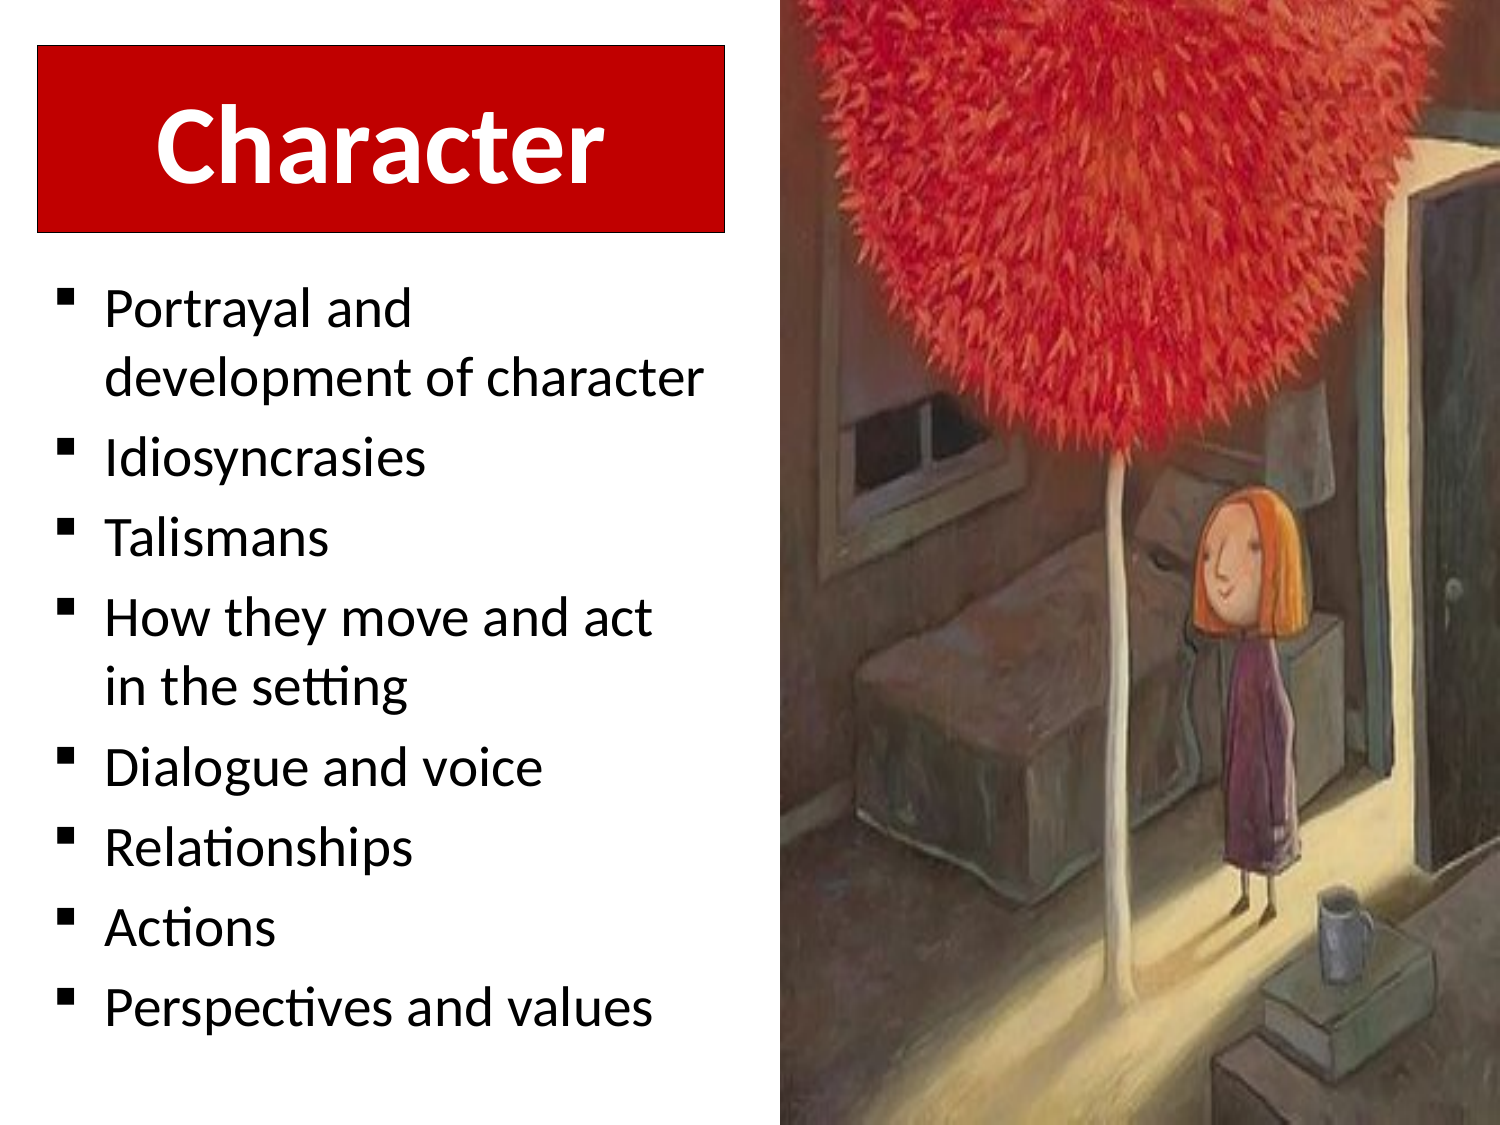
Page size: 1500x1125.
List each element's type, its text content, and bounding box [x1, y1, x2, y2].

picture [780, 0, 1500, 1125]
list Portrayal and development of character Idiosyncrasies Talismans How they move and act in the setting Dialogue and voice Relationships Actions Perspectives and values [37, 262, 725, 1075]
title Character [37, 45, 725, 233]
